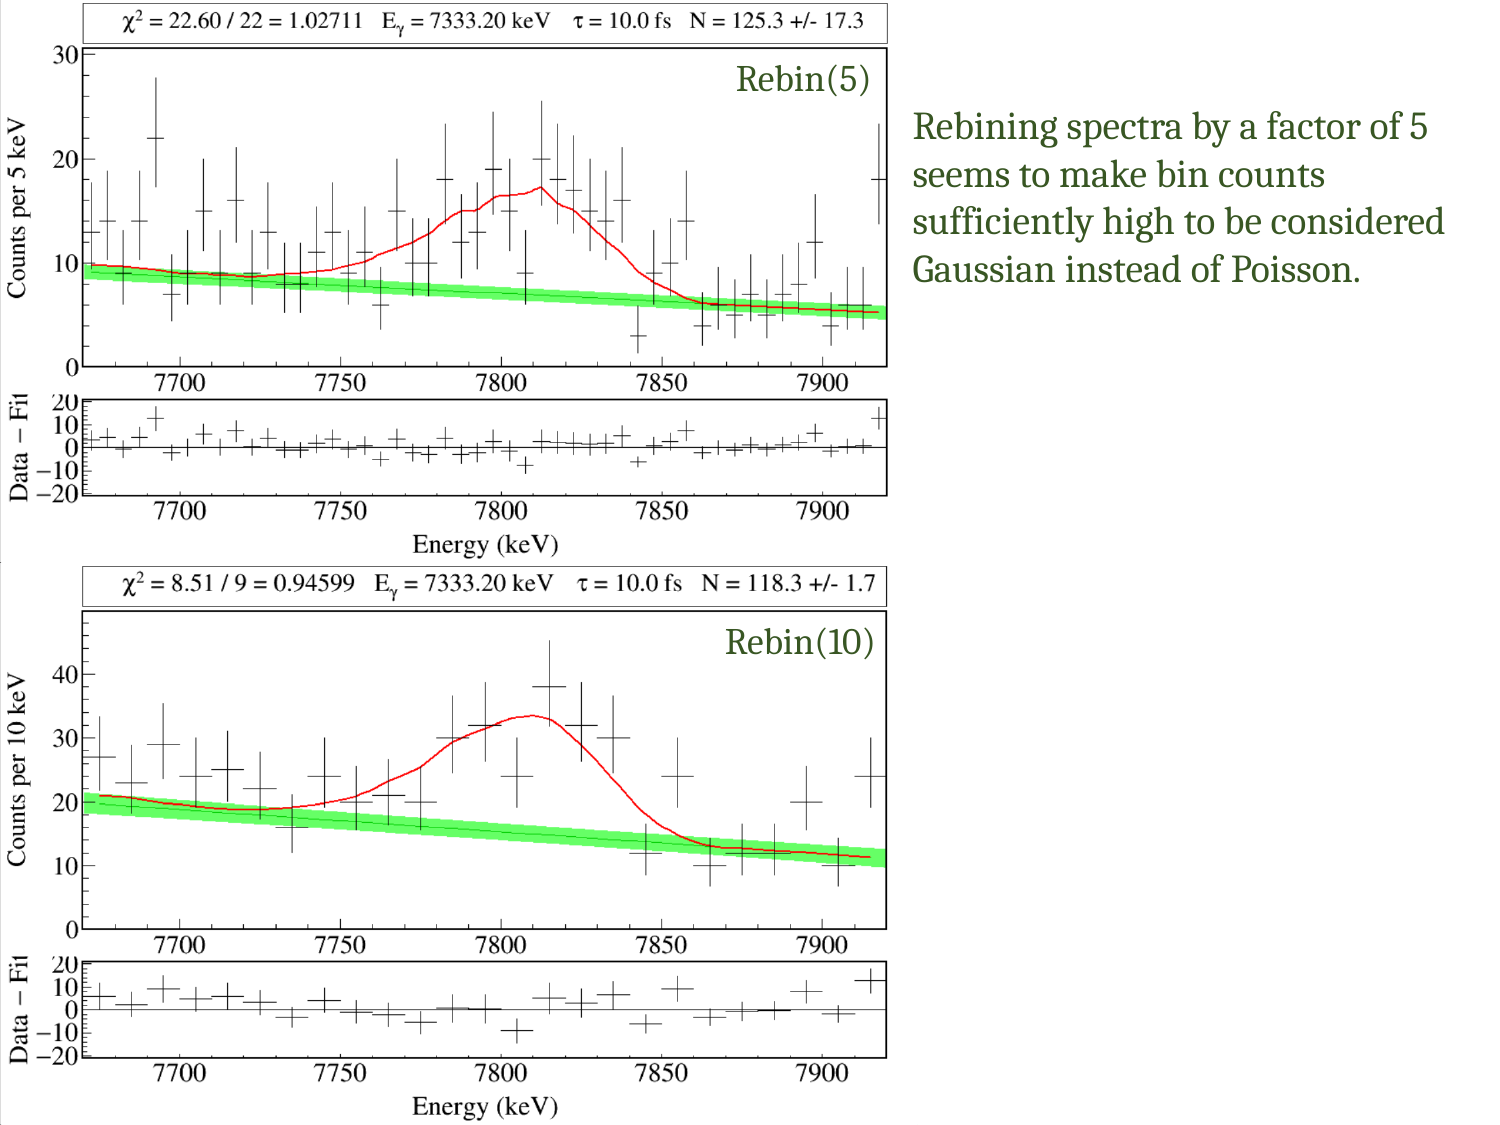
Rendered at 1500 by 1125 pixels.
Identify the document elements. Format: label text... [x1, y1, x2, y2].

picture [0, 0, 918, 1125]
text_box Rebining spectra by a factor of 5 seems to make bin counts sufficiently high to be considered Gaussian instead of Poisson. [918, 92, 1500, 298]
